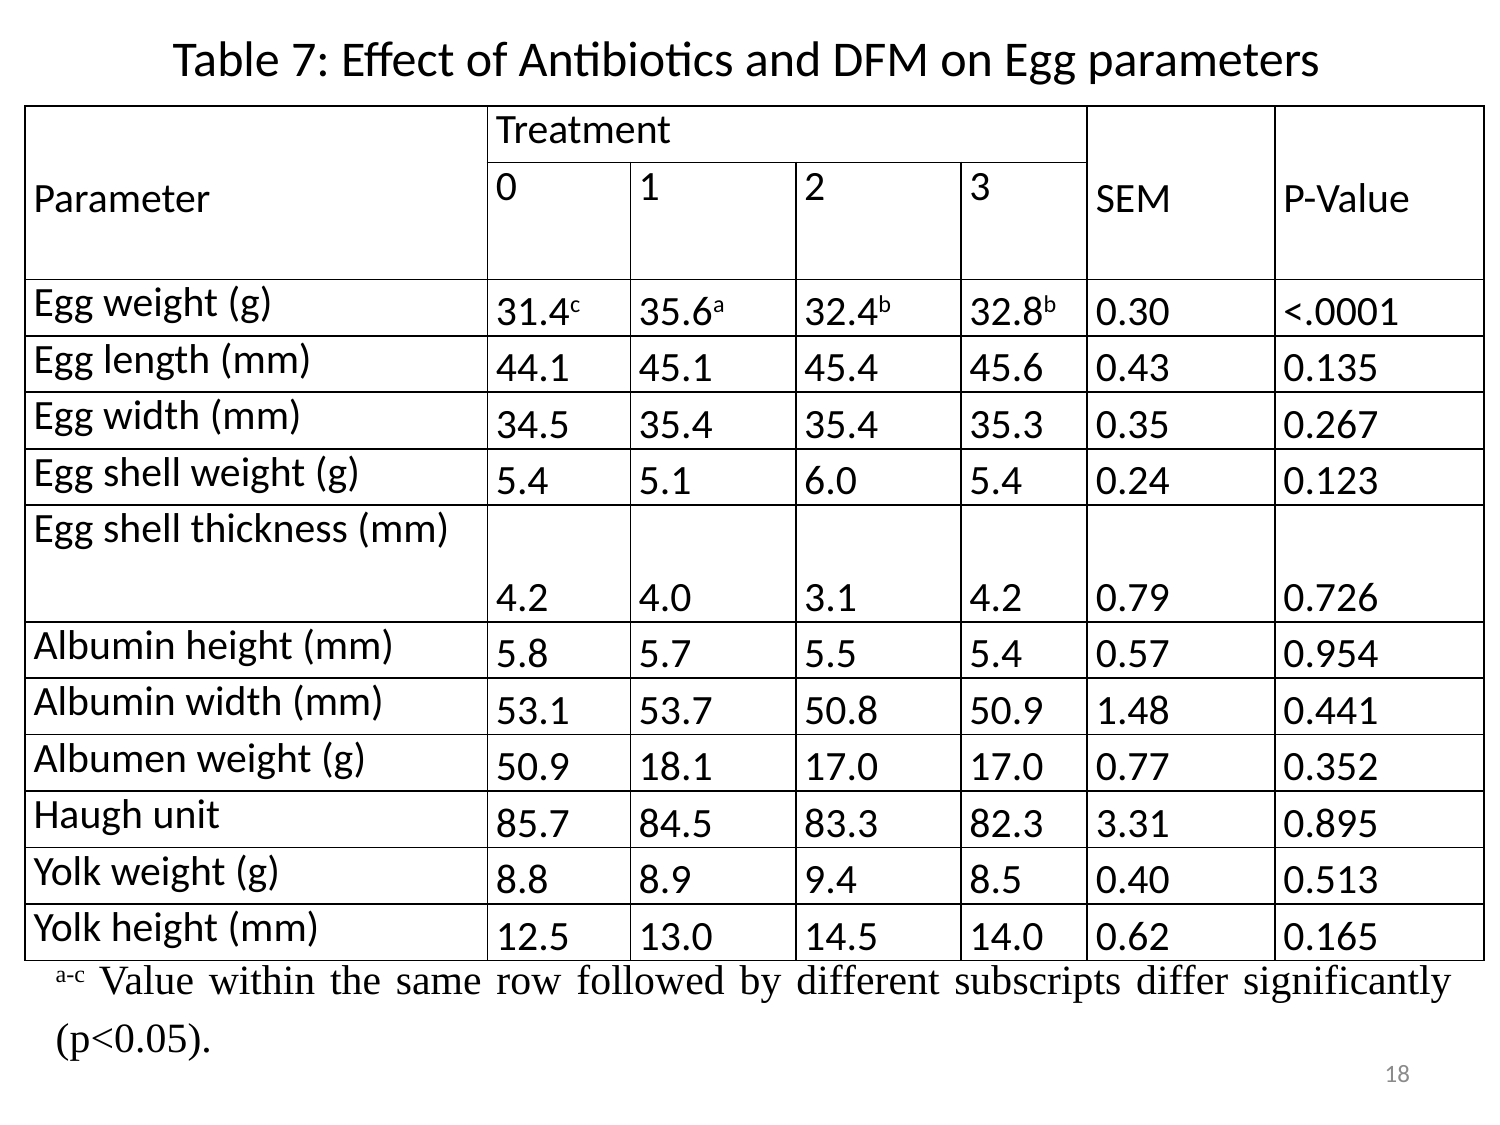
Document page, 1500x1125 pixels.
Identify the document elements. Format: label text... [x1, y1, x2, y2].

table_cell 0 [488, 163, 630, 279]
table_cell 8.8 [488, 848, 630, 903]
table_cell 4.2 [488, 506, 630, 621]
table_cell Albumin height (mm) [26, 623, 487, 677]
table_cell 45.1 [631, 337, 795, 391]
table_cell 31.4c [488, 280, 630, 335]
text_box a-c Value within the same row followed by different subscripts differ significantly (p<0.05). [40, 938, 1468, 1068]
table_cell Yolk height (mm) [26, 905, 487, 960]
table_cell 2 [797, 163, 960, 279]
table_cell 0.35 [1088, 393, 1274, 448]
table_cell Albumin width (mm) [26, 679, 487, 734]
table_cell 13.0 [631, 905, 795, 938]
table_cell Egg weight (g) [26, 280, 487, 335]
table_cell 32.4b [797, 280, 960, 335]
table_cell 17.0 [962, 735, 1086, 790]
table_cell <.0001 [1276, 280, 1483, 335]
table_cell 53.1 [488, 679, 630, 734]
table_cell 0.726 [1276, 506, 1483, 621]
table_cell 0.40 [1088, 848, 1274, 903]
table_cell 8.9 [631, 848, 795, 903]
table_cell 35.4 [631, 393, 795, 448]
table_header Treatment [488, 107, 1086, 162]
table_cell 5.4 [488, 450, 630, 504]
table_cell 3.1 [797, 506, 960, 621]
table_cell 3 [962, 163, 1086, 279]
table_cell 3.31 [1088, 792, 1274, 847]
table_cell 0.165 [1276, 905, 1483, 960]
table_header SEM [1088, 107, 1274, 279]
table_cell 8.5 [962, 848, 1086, 903]
table_cell 0.135 [1276, 337, 1483, 391]
table_cell Haugh unit [26, 792, 487, 847]
table_cell 34.5 [488, 393, 630, 448]
table_cell Egg shell thickness (mm) [26, 506, 487, 621]
table_cell 0.62 [1088, 905, 1274, 938]
table_cell 0.43 [1088, 337, 1274, 391]
table_cell Egg shell weight (g) [26, 450, 487, 504]
table_cell 5.8 [488, 623, 630, 677]
table_cell 0.123 [1276, 450, 1483, 504]
table_cell 4.2 [962, 506, 1086, 621]
table_cell 6.0 [797, 450, 960, 504]
table_cell 85.7 [488, 792, 630, 847]
table_cell 0.267 [1276, 393, 1483, 448]
table_cell 0.441 [1276, 679, 1483, 734]
slide_number 18 [1074, 1042, 1425, 1103]
table_cell 5.5 [797, 623, 960, 677]
table_cell 0.77 [1088, 735, 1274, 790]
table_cell 50.9 [962, 679, 1086, 734]
table_cell 45.6 [962, 337, 1086, 391]
table_cell 35.4 [797, 393, 960, 448]
table_cell 35.3 [962, 393, 1086, 448]
table_cell 9.4 [797, 848, 960, 903]
table_cell 17.0 [797, 735, 960, 790]
table_cell 5.4 [962, 450, 1086, 504]
table_cell 1.48 [1088, 679, 1274, 734]
table_cell Egg width (mm) [26, 393, 487, 448]
table_cell 35.6a [631, 280, 795, 335]
title Table 7: Effect of Antibiotics and DFM on Egg parameters [24, 24, 1468, 88]
table_cell 50.9 [488, 735, 630, 790]
table_cell 50.8 [797, 679, 960, 734]
table_cell 82.3 [962, 792, 1086, 847]
table_header Parameter [26, 107, 487, 279]
table_cell Albumen weight (g) [26, 735, 487, 790]
table_cell 1 [631, 163, 795, 279]
table_cell 18.1 [631, 735, 795, 790]
table_cell 0.954 [1276, 623, 1483, 677]
table_cell 5.4 [962, 623, 1086, 677]
table_cell Egg length (mm) [26, 337, 487, 391]
table_cell 0.57 [1088, 623, 1274, 677]
table_cell 4.0 [631, 506, 795, 621]
table_cell 0.352 [1276, 735, 1483, 790]
table_cell 0.513 [1276, 848, 1483, 903]
table_cell 53.7 [631, 679, 795, 734]
table_cell 14.0 [962, 905, 1086, 938]
table_cell 44.1 [488, 337, 630, 391]
table_cell 14.5 [797, 905, 960, 938]
table_cell 12.5 [488, 905, 630, 938]
table_cell 83.3 [797, 792, 960, 847]
table_cell 5.1 [631, 450, 795, 504]
table_cell Yolk weight (g) [26, 848, 487, 903]
table_cell 0.24 [1088, 450, 1274, 504]
table_cell 45.4 [797, 337, 960, 391]
table_cell 0.30 [1088, 280, 1274, 335]
table_cell 32.8b [962, 280, 1086, 335]
table_cell 84.5 [631, 792, 795, 847]
table_cell 5.7 [631, 623, 795, 677]
table_cell 0.79 [1088, 506, 1274, 621]
table_cell 0.895 [1276, 792, 1483, 847]
table_header P-Value [1276, 107, 1483, 279]
